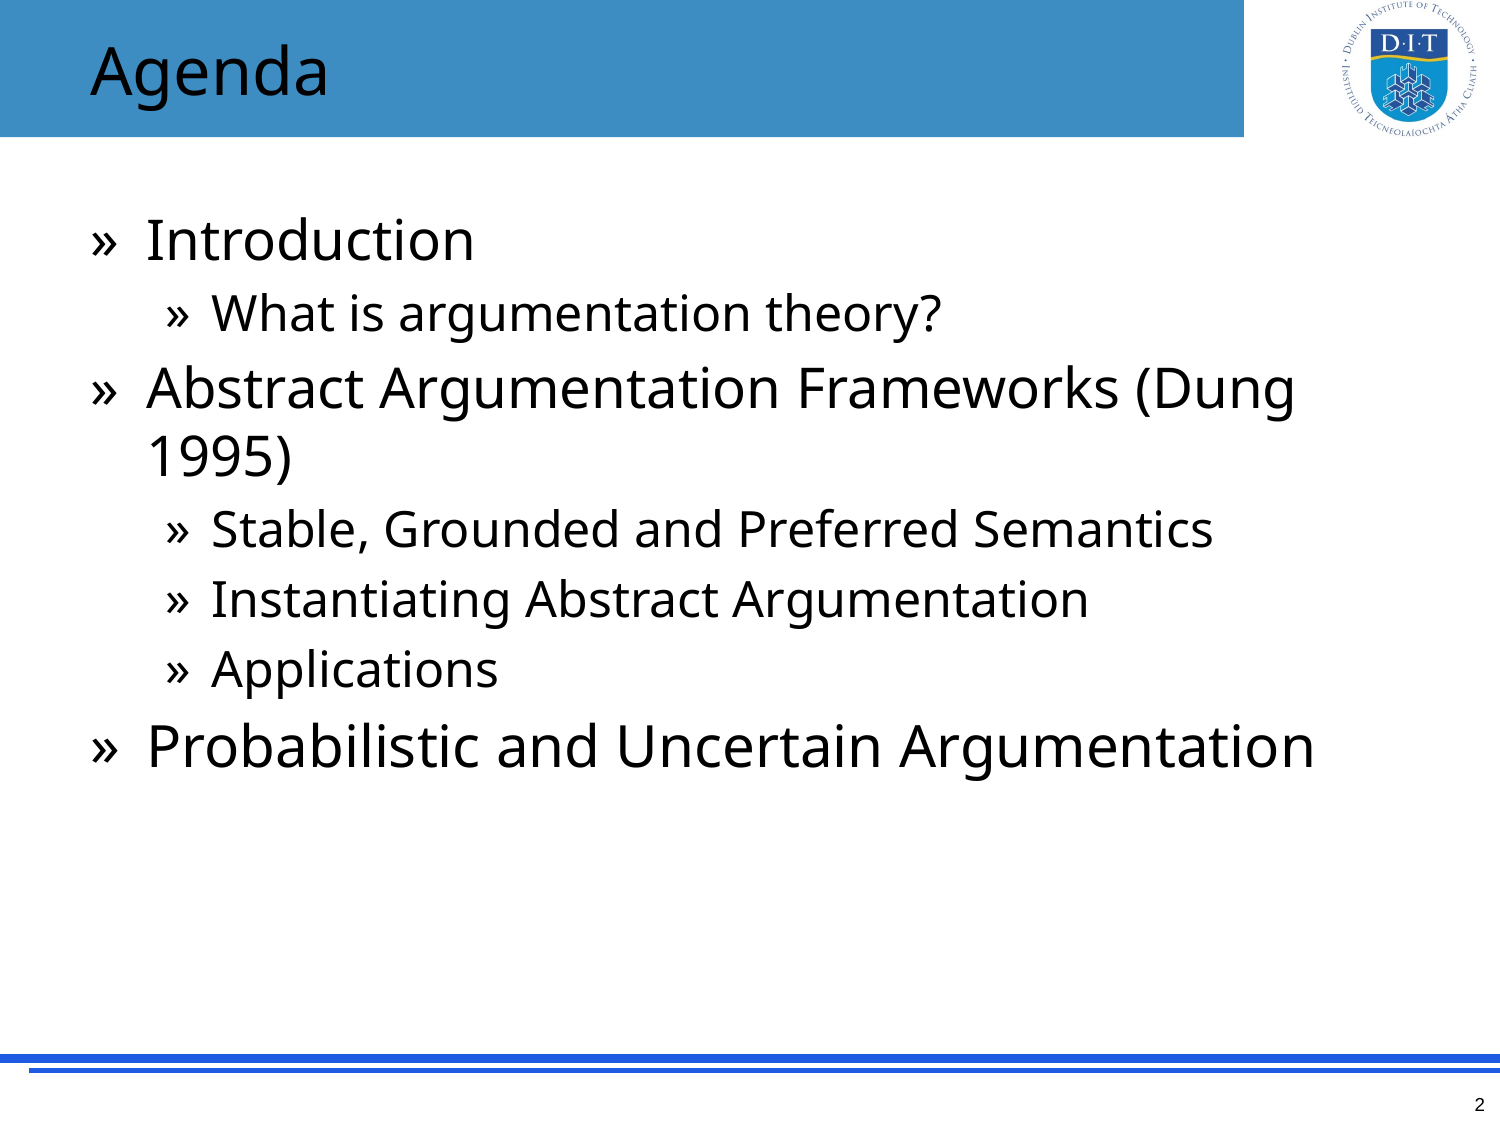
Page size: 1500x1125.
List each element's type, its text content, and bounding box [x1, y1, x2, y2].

slide_number 2 [1149, 1084, 1500, 1125]
picture [1340, 0, 1478, 138]
list Introduction What is argumentation theory? Abstract Argumentation Frameworks (Dung 1995) Stable, Grounded and Preferred Semantics Instantiating Abstract Argumentation Applications Probabilistic and Uncertain Argumentation [74, 196, 1426, 997]
title Agenda [74, 0, 1105, 138]
